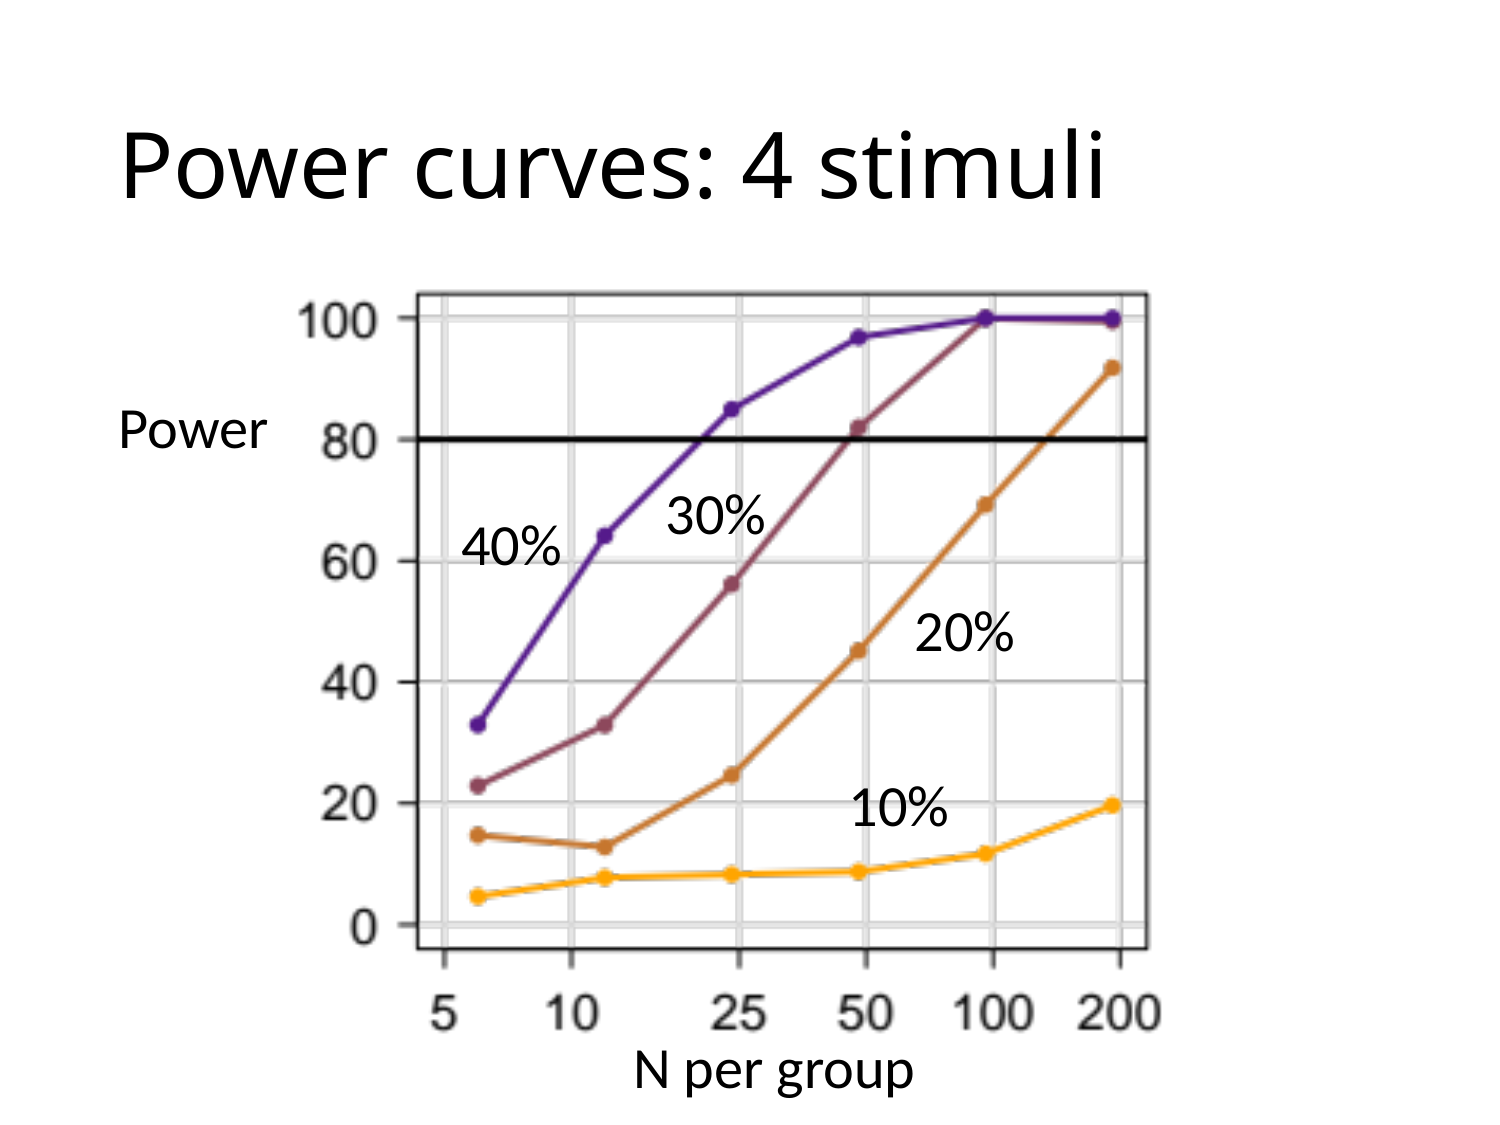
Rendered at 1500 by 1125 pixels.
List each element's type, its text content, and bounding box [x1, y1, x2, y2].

text_box N per group [618, 1066, 931, 1108]
text_box Power [104, 382, 284, 468]
picture [297, 234, 1203, 1066]
title Power curves: 4 stimuli [103, 59, 1397, 278]
